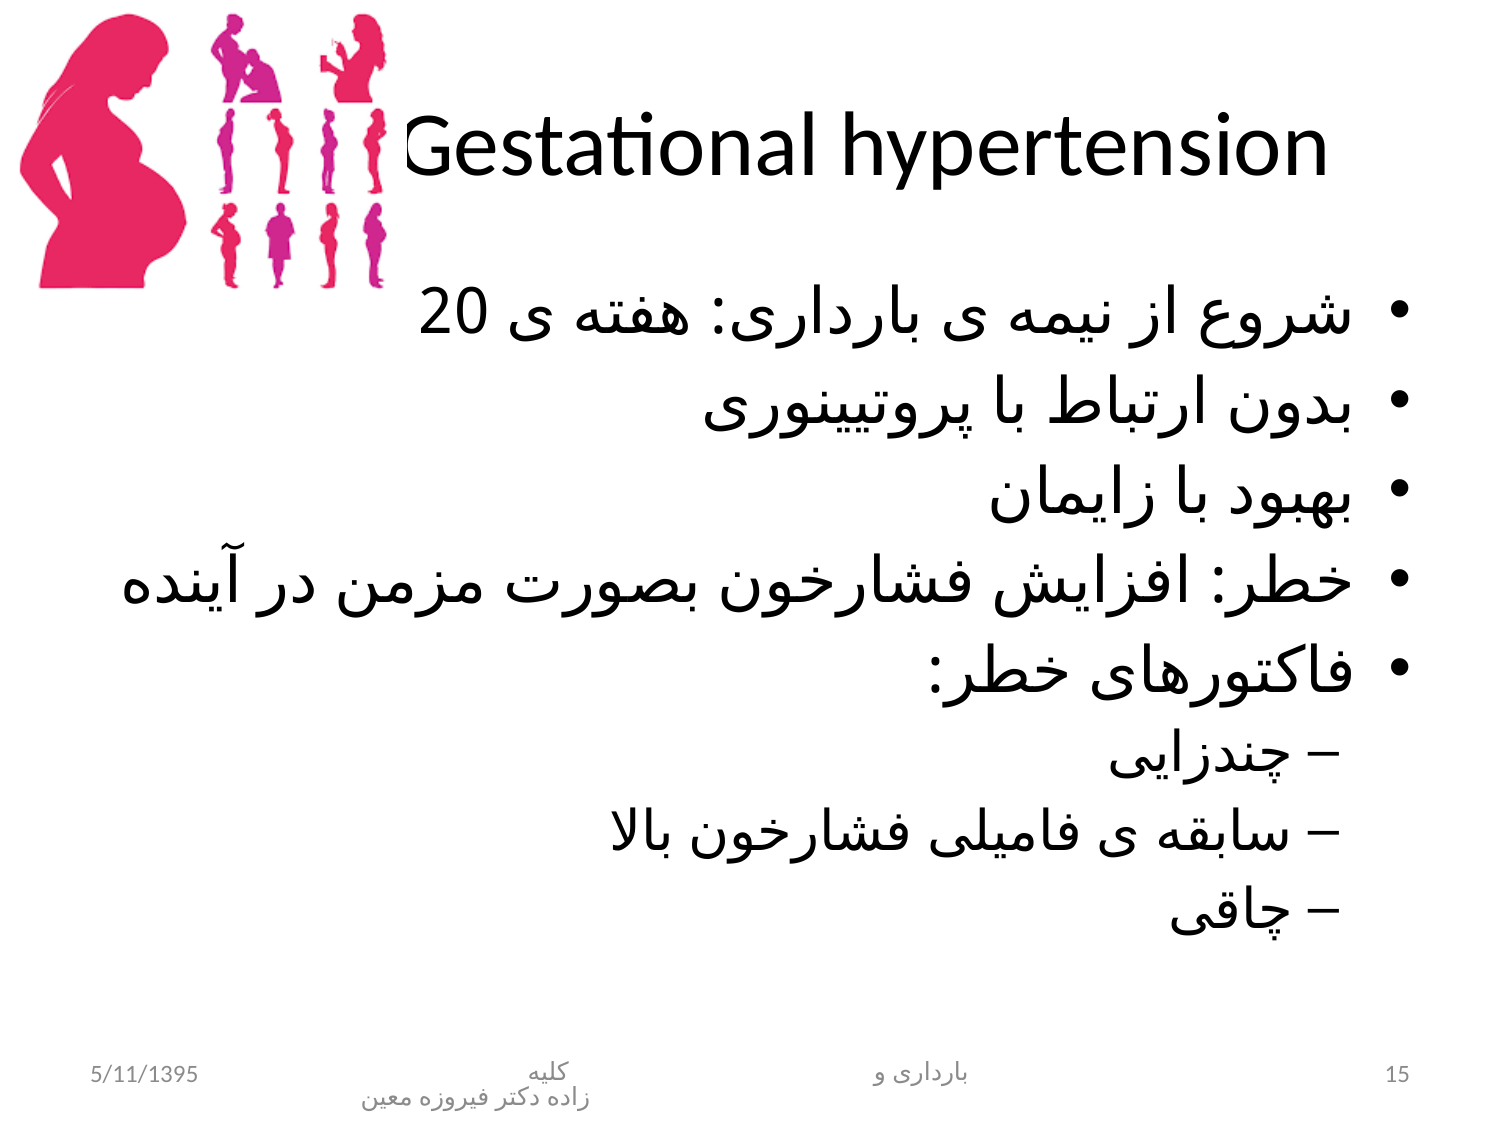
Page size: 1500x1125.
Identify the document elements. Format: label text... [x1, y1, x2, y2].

picture [0, 0, 407, 304]
title Gestational hypertension [410, 45, 1425, 233]
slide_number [75, 1042, 425, 1103]
list شروع از نیمه ی بارداری: هفته ی 20 بدون ارتباط با پروتیینوری بهبود با زایمان خطر: افزایش فشارخون بصورت مزمن در آینده فاکتورهای خطر: چندزایی سابقه ی فامیلی فشارخون بالا چاقی [75, 262, 1425, 1005]
slide_number 15 [1074, 1042, 1425, 1103]
footer بارداری و کلیه دکتر فیروزه معین زاده [512, 1042, 988, 1103]
